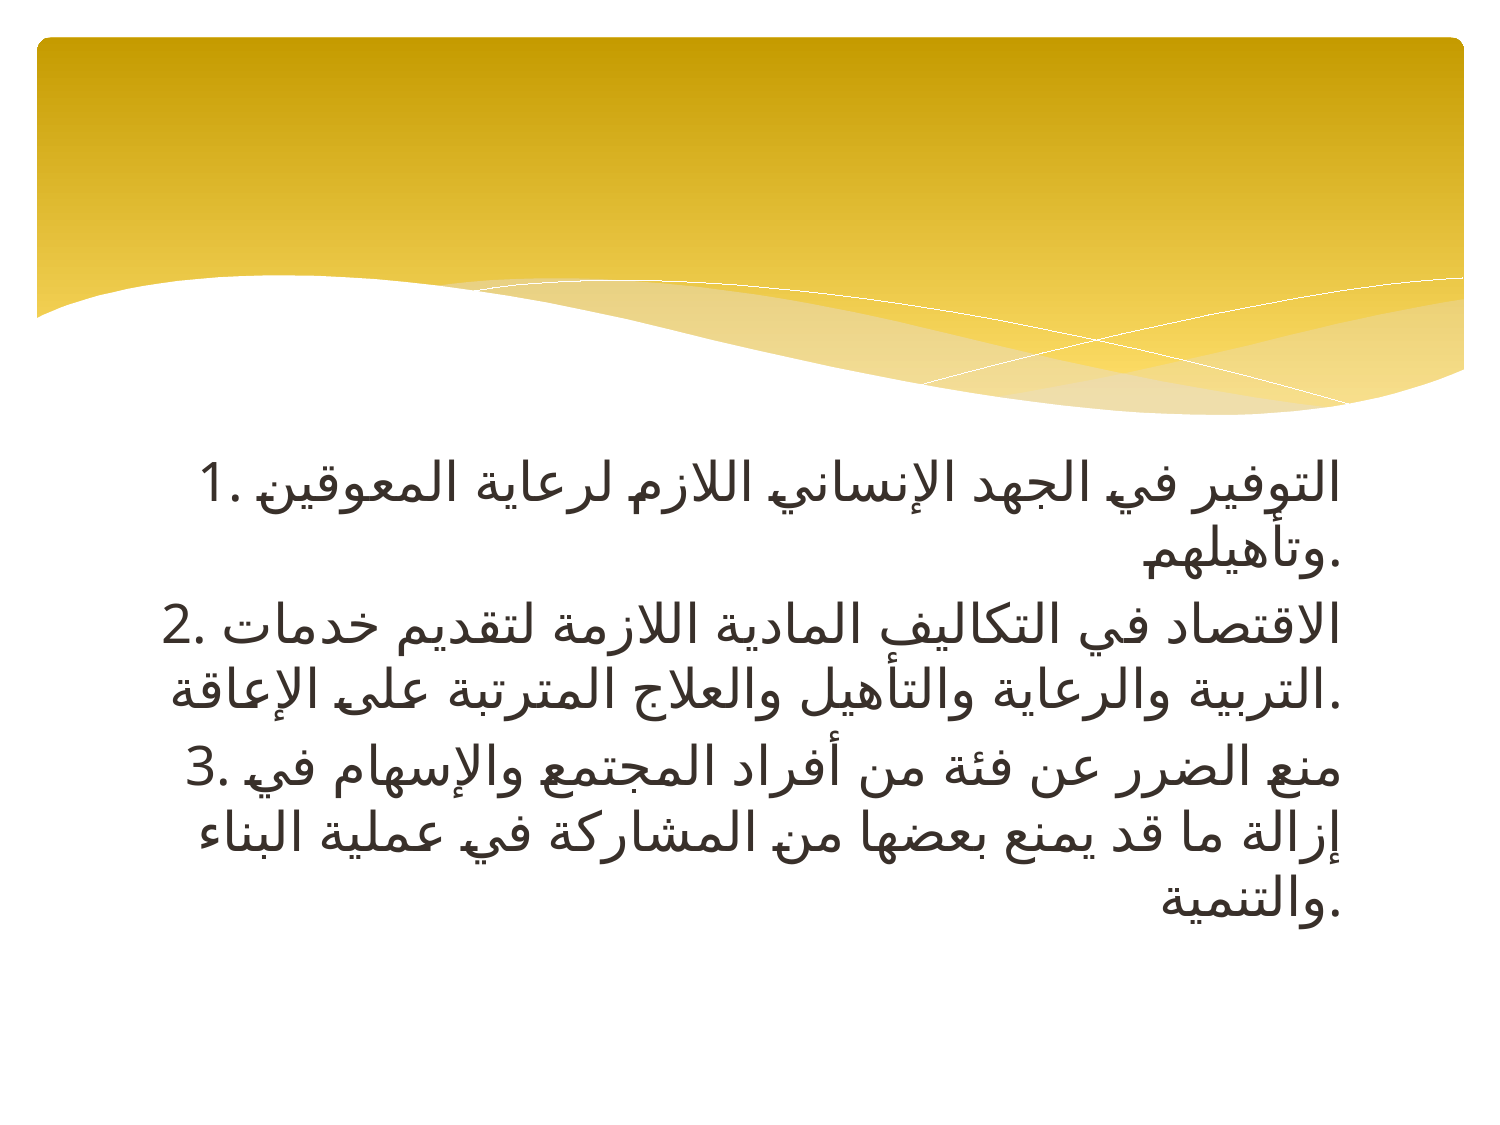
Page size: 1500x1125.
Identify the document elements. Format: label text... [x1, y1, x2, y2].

list 1. التوفير في الجهد الإنساني اللازم لرعاية المعوقين وتأهيلهم. 2. الاقتصاد في التكاليف المادية اللازمة لتقديم خدمات التربية والرعاية والتأهيل والعلاج المترتبة على الإعاقة. 3. منع الضرر عن فئة من أفراد المجتمع والإسهام في إزالة ما قد يمنع بعضها من المشاركة في عملية البناء والتنمية. [143, 438, 1359, 1005]
